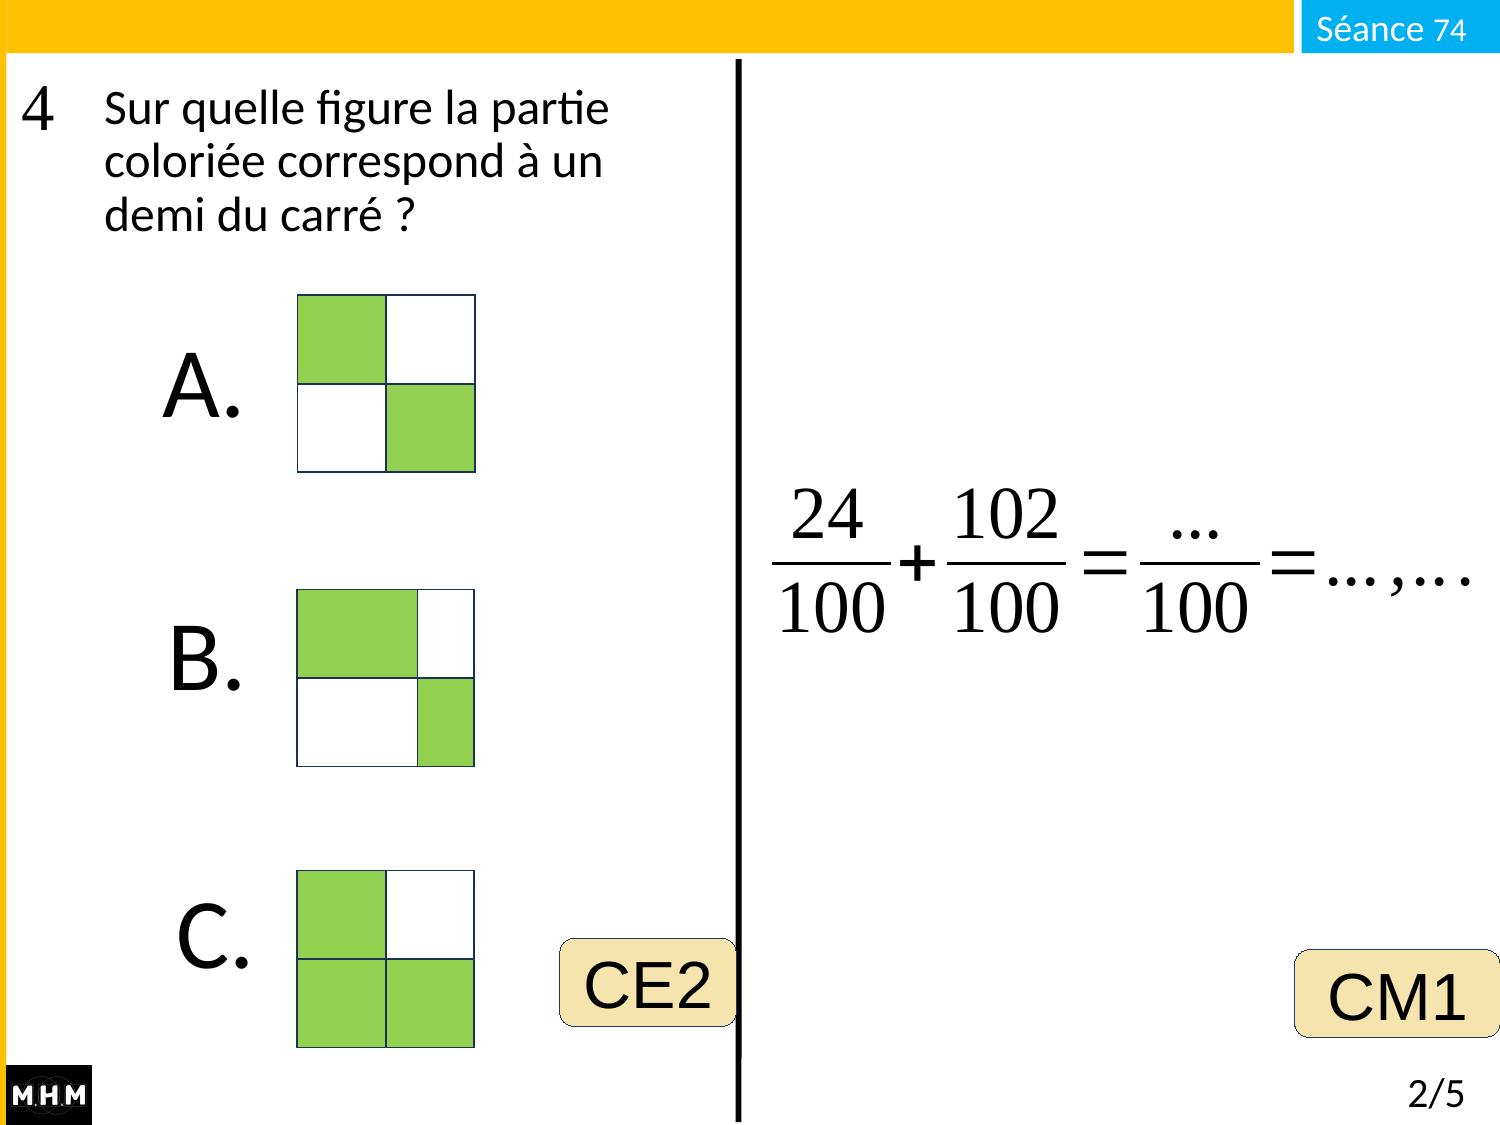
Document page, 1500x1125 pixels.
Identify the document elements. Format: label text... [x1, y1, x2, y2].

text_box [295, 868, 384, 957]
text_box [295, 588, 415, 676]
text_box B. [152, 582, 303, 718]
text_box [384, 957, 476, 1050]
text_box [415, 588, 476, 676]
text_box [415, 676, 476, 769]
title Sur quelle figure la partie coloriée correspond à un demi du carré ? [89, 74, 719, 250]
picture [6, 1065, 92, 1125]
text_box [384, 868, 476, 957]
text_box CE2 [559, 938, 737, 1027]
text_box [295, 382, 384, 474]
text_box [295, 676, 415, 769]
text_box [295, 293, 384, 382]
text_box A. [147, 310, 295, 445]
text_box [384, 293, 477, 382]
text_box CM1 [1294, 949, 1500, 1038]
list 2/5 [1373, 1064, 1500, 1125]
text_box C. [161, 861, 312, 997]
text_box [295, 957, 384, 1050]
text_box [384, 382, 477, 474]
